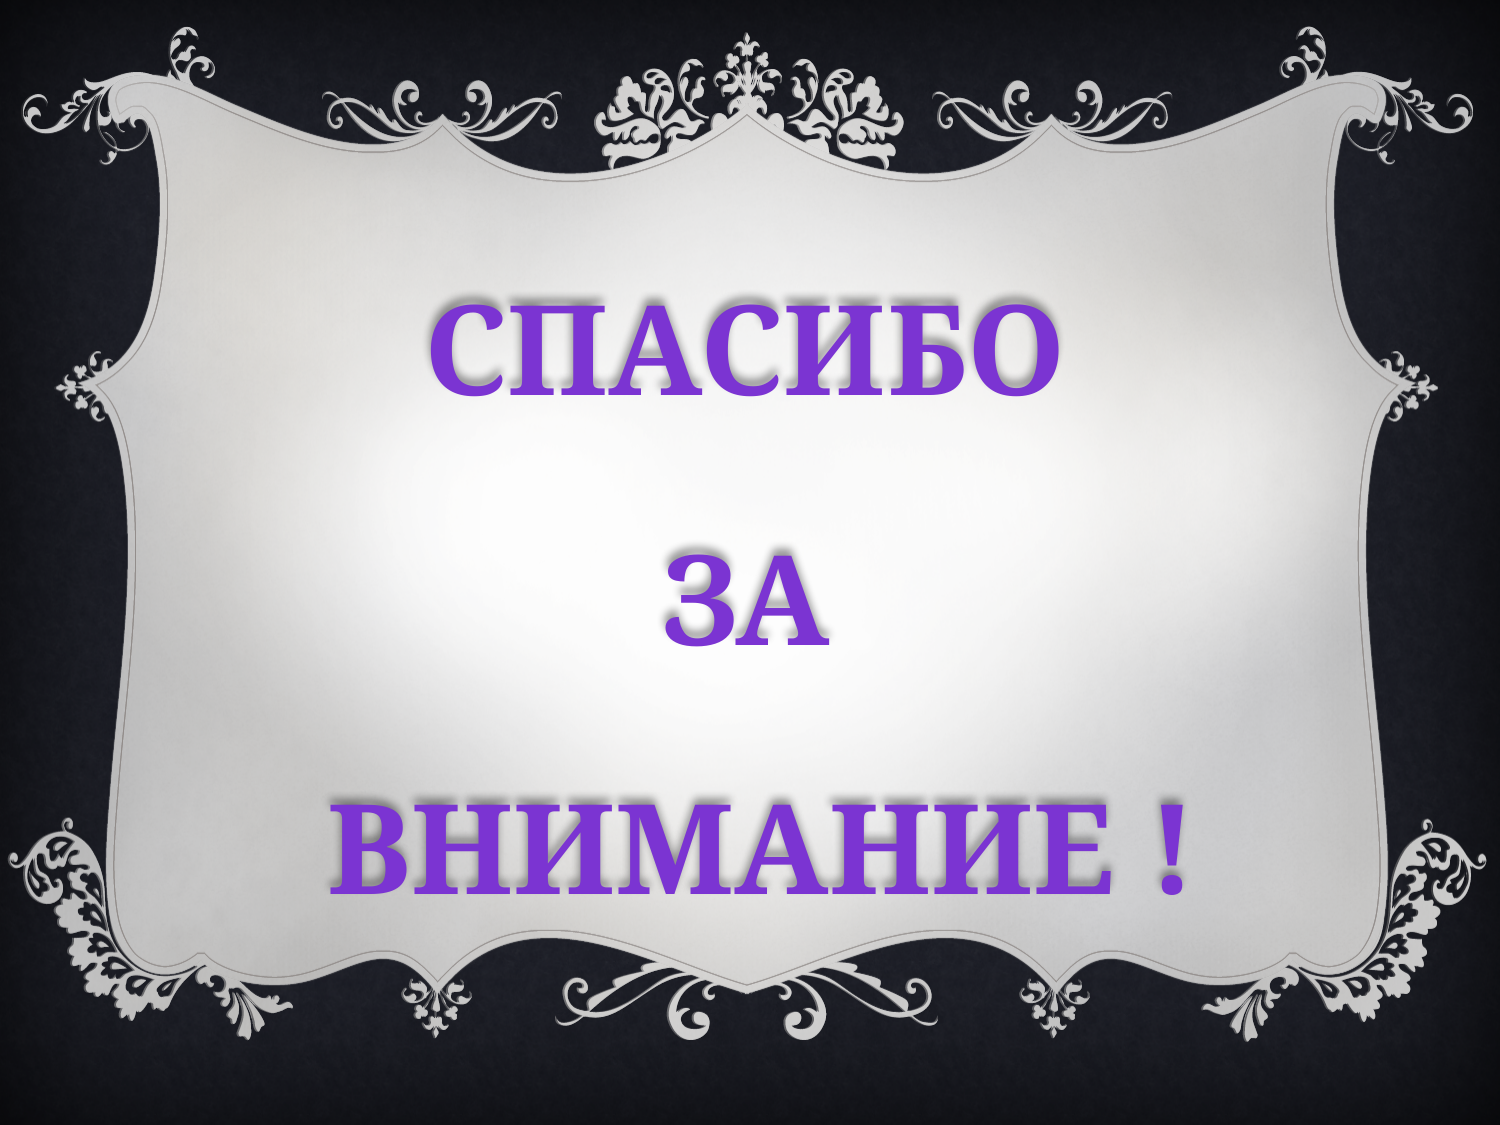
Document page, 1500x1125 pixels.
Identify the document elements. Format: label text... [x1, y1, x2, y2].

picture [0, 0, 1500, 1125]
list СПАСИБО ЗА ВНИМАНИЕ ! [175, 187, 1348, 668]
